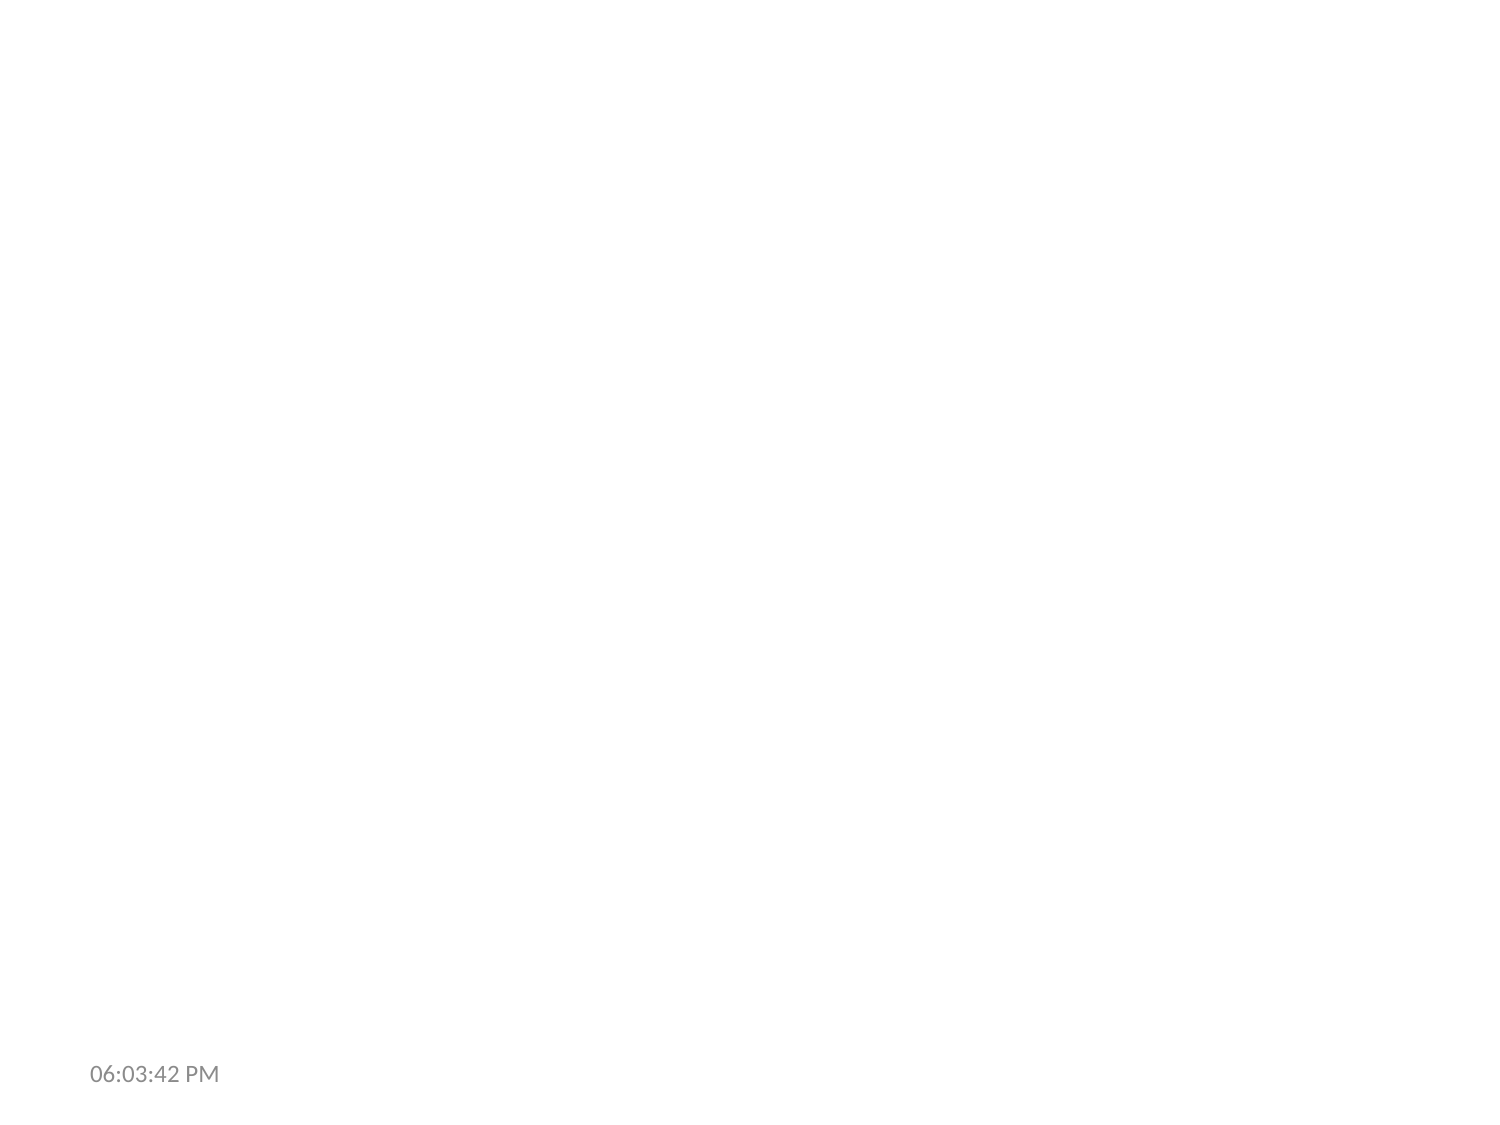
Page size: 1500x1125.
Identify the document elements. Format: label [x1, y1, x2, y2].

slide_number [75, 1042, 425, 1103]
